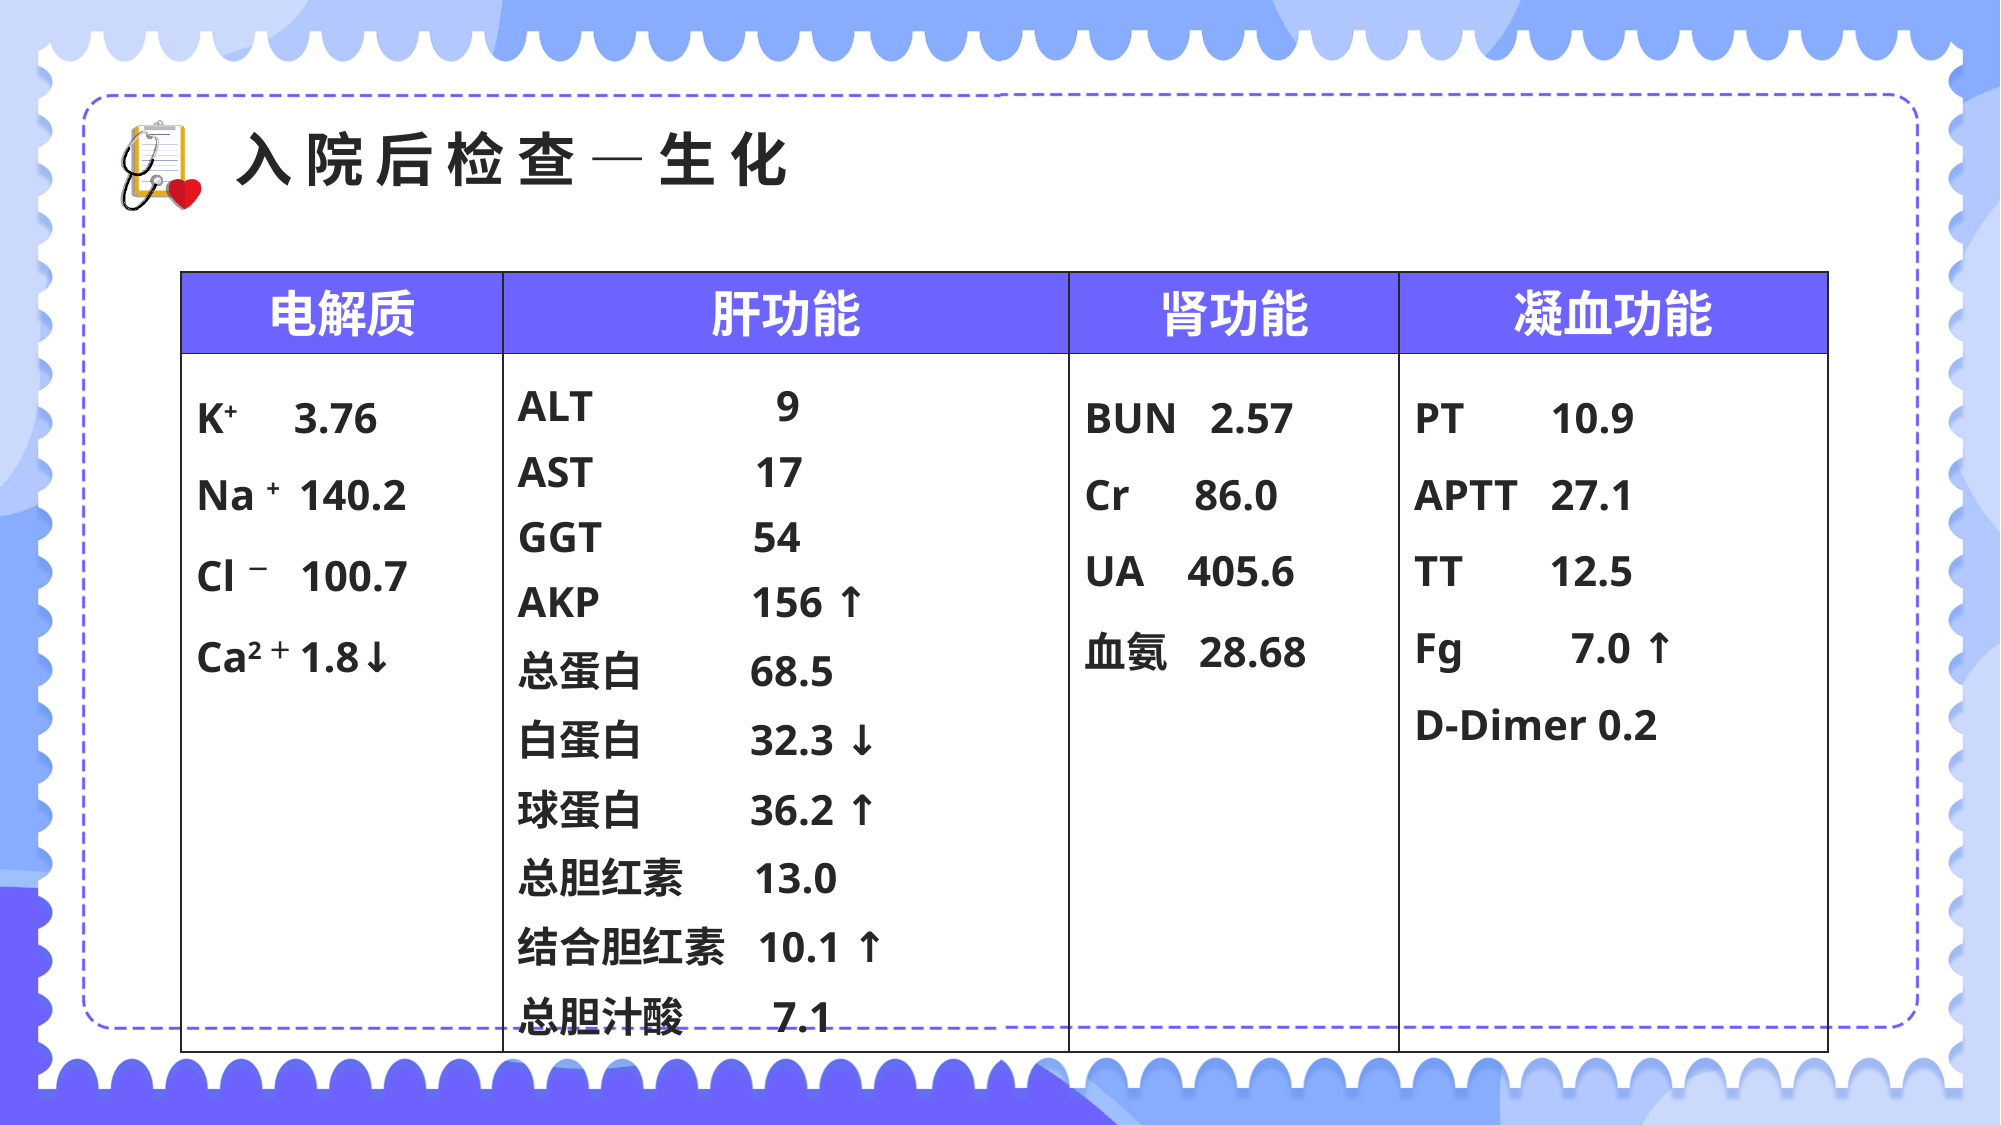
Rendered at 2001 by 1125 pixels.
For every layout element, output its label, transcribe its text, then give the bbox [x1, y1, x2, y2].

picture [0, 0, 2000, 1125]
table_header 肾功能 [1070, 273, 1398, 353]
table_header 肝功能 [504, 273, 1068, 353]
table_cell BUN 2.57 Cr 86.0 UA 405.6 血氨 28.68 [1070, 354, 1398, 1051]
table_cell K+ 3.76 Na + 140.2 Cl－ 100.7 Ca2＋1.8↓ [182, 354, 502, 1051]
text_box 入院后检查—生化 [219, 90, 874, 227]
table_header 凝血功能 [1400, 273, 1827, 353]
table_cell PT 10.9 APTT 27.1 TT 12.5 Fg 7.0 ↑ D-Dimer 0.2 [1400, 354, 1827, 1051]
table_header 电解质 [182, 273, 502, 353]
table_cell ALT 9 AST 17 GGT 54 AKP 156 ↑ 总蛋白 68.5 白蛋白 32.3 ↓ 球蛋白 36.2 ↑ 总胆红素 13.0 结合胆红素 10.1 ↑ 总胆汁酸 7.1 [504, 354, 1068, 1051]
